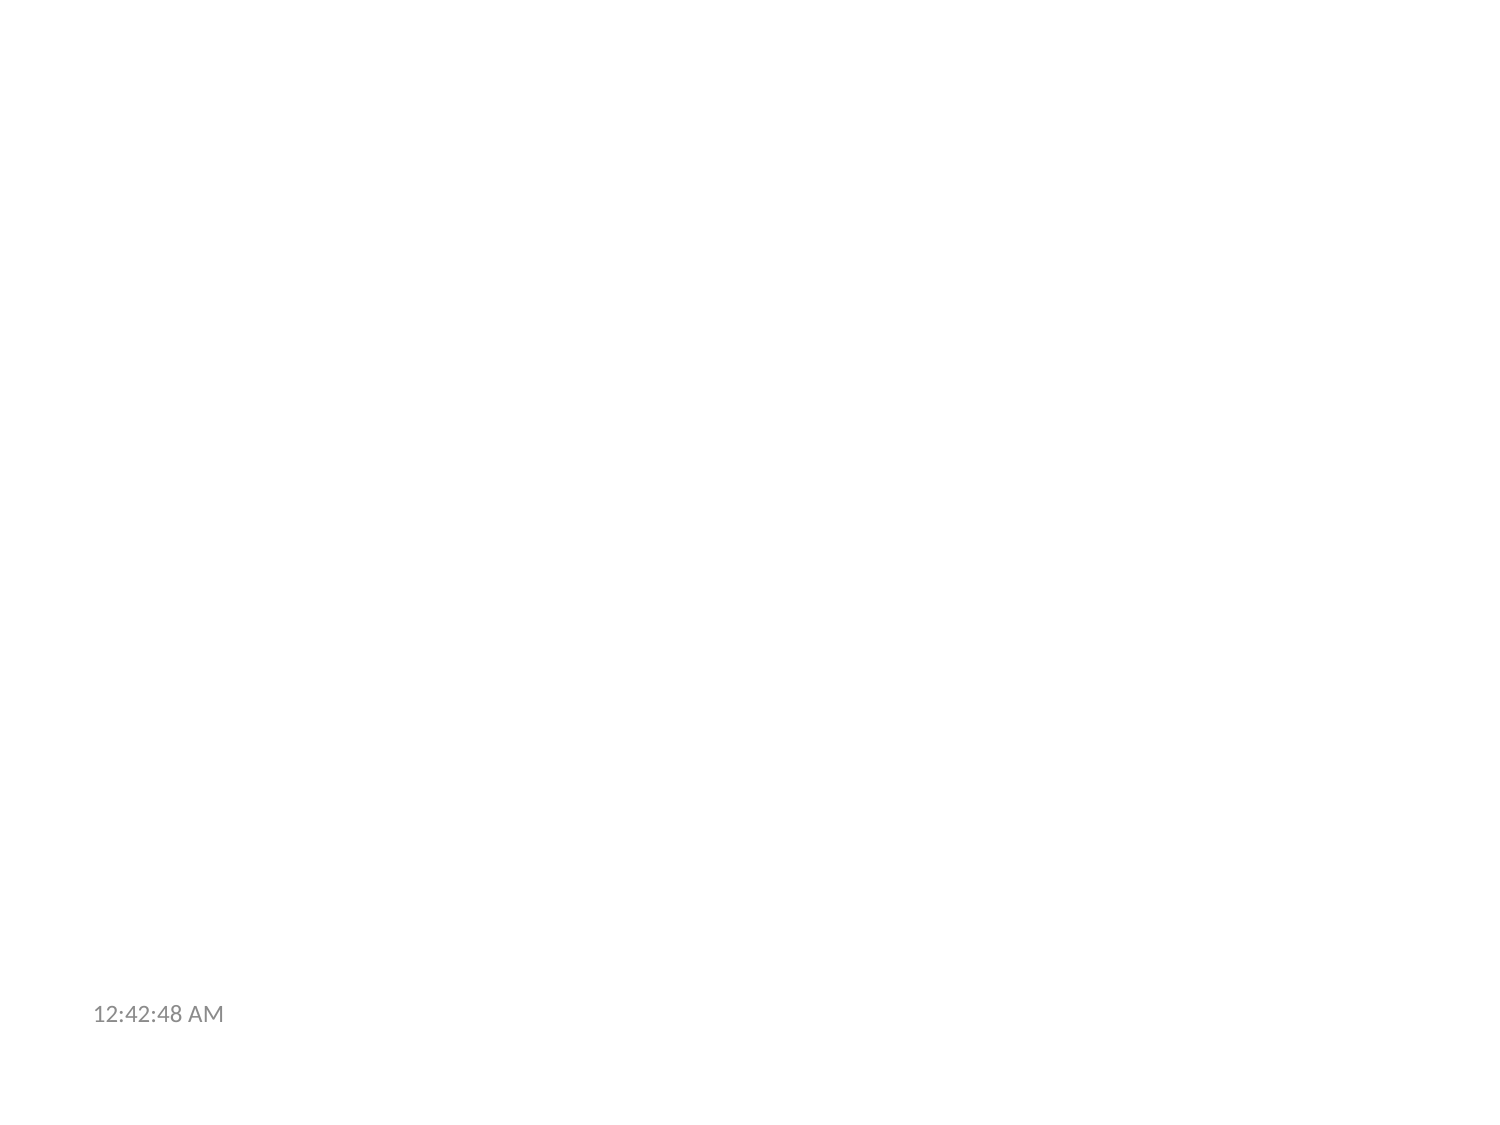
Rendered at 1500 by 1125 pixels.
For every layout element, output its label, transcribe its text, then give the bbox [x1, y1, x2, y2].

text_box 3:35:09 PM [77, 982, 428, 1043]
